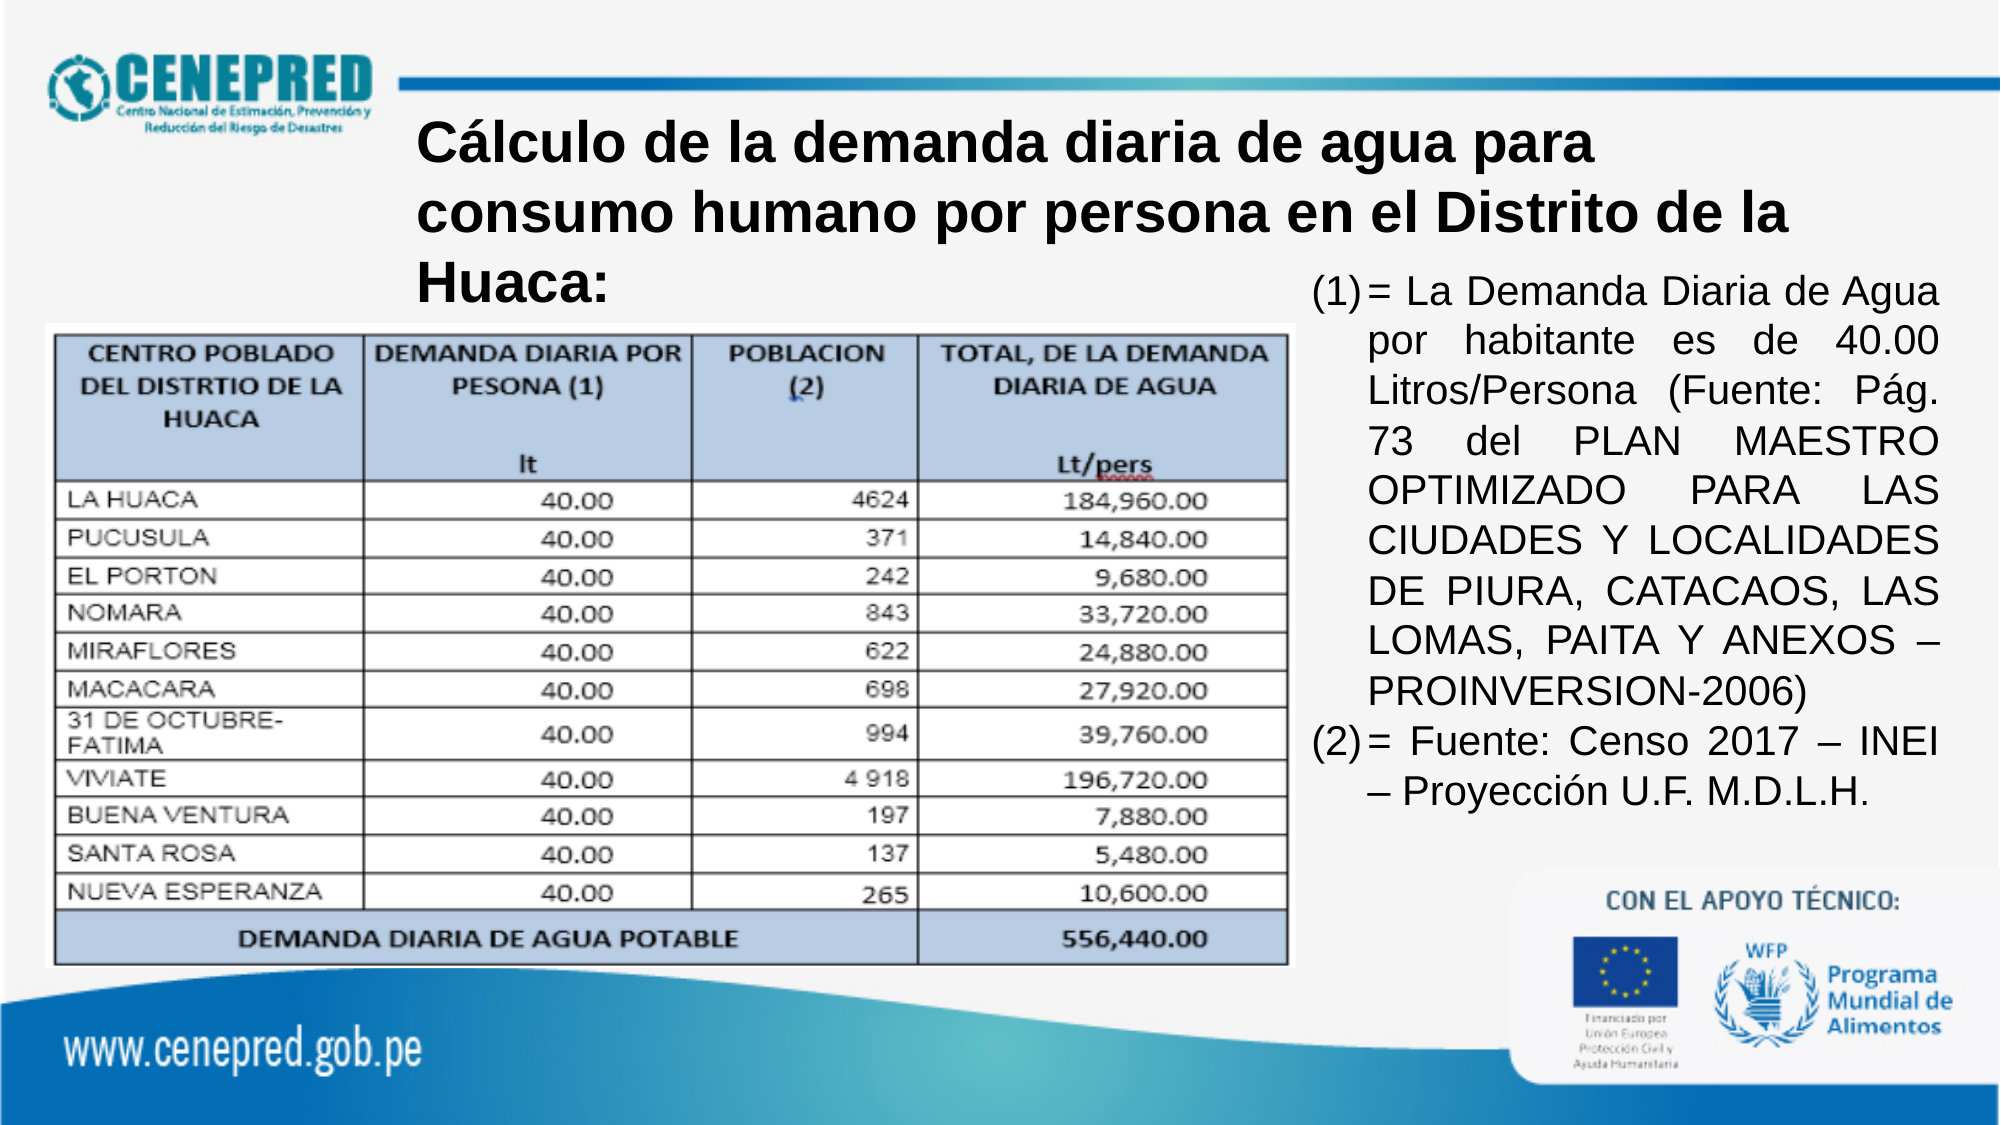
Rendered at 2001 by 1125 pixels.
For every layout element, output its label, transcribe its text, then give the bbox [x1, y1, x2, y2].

text_box Cálculo de la demanda diaria de agua para consumo humano por persona en el Distrito de la Huaca: [402, 96, 1866, 322]
text_box = La Demanda Diaria de Agua por habitante es de 40.00 Litros/Persona (Fuente: Pág. 73 del PLAN MAESTRO OPTIMIZADO PARA LAS CIUDADES Y LOCALIDADES DE PIURA, CATACAOS, LAS LOMAS, PAITA Y ANEXOS – PROINVERSION-2006) = Fuente: Censo 2017 – INEI – Proyección U.F. M.D.L.H. [1296, 255, 1955, 821]
picture [0, 0, 2000, 1125]
